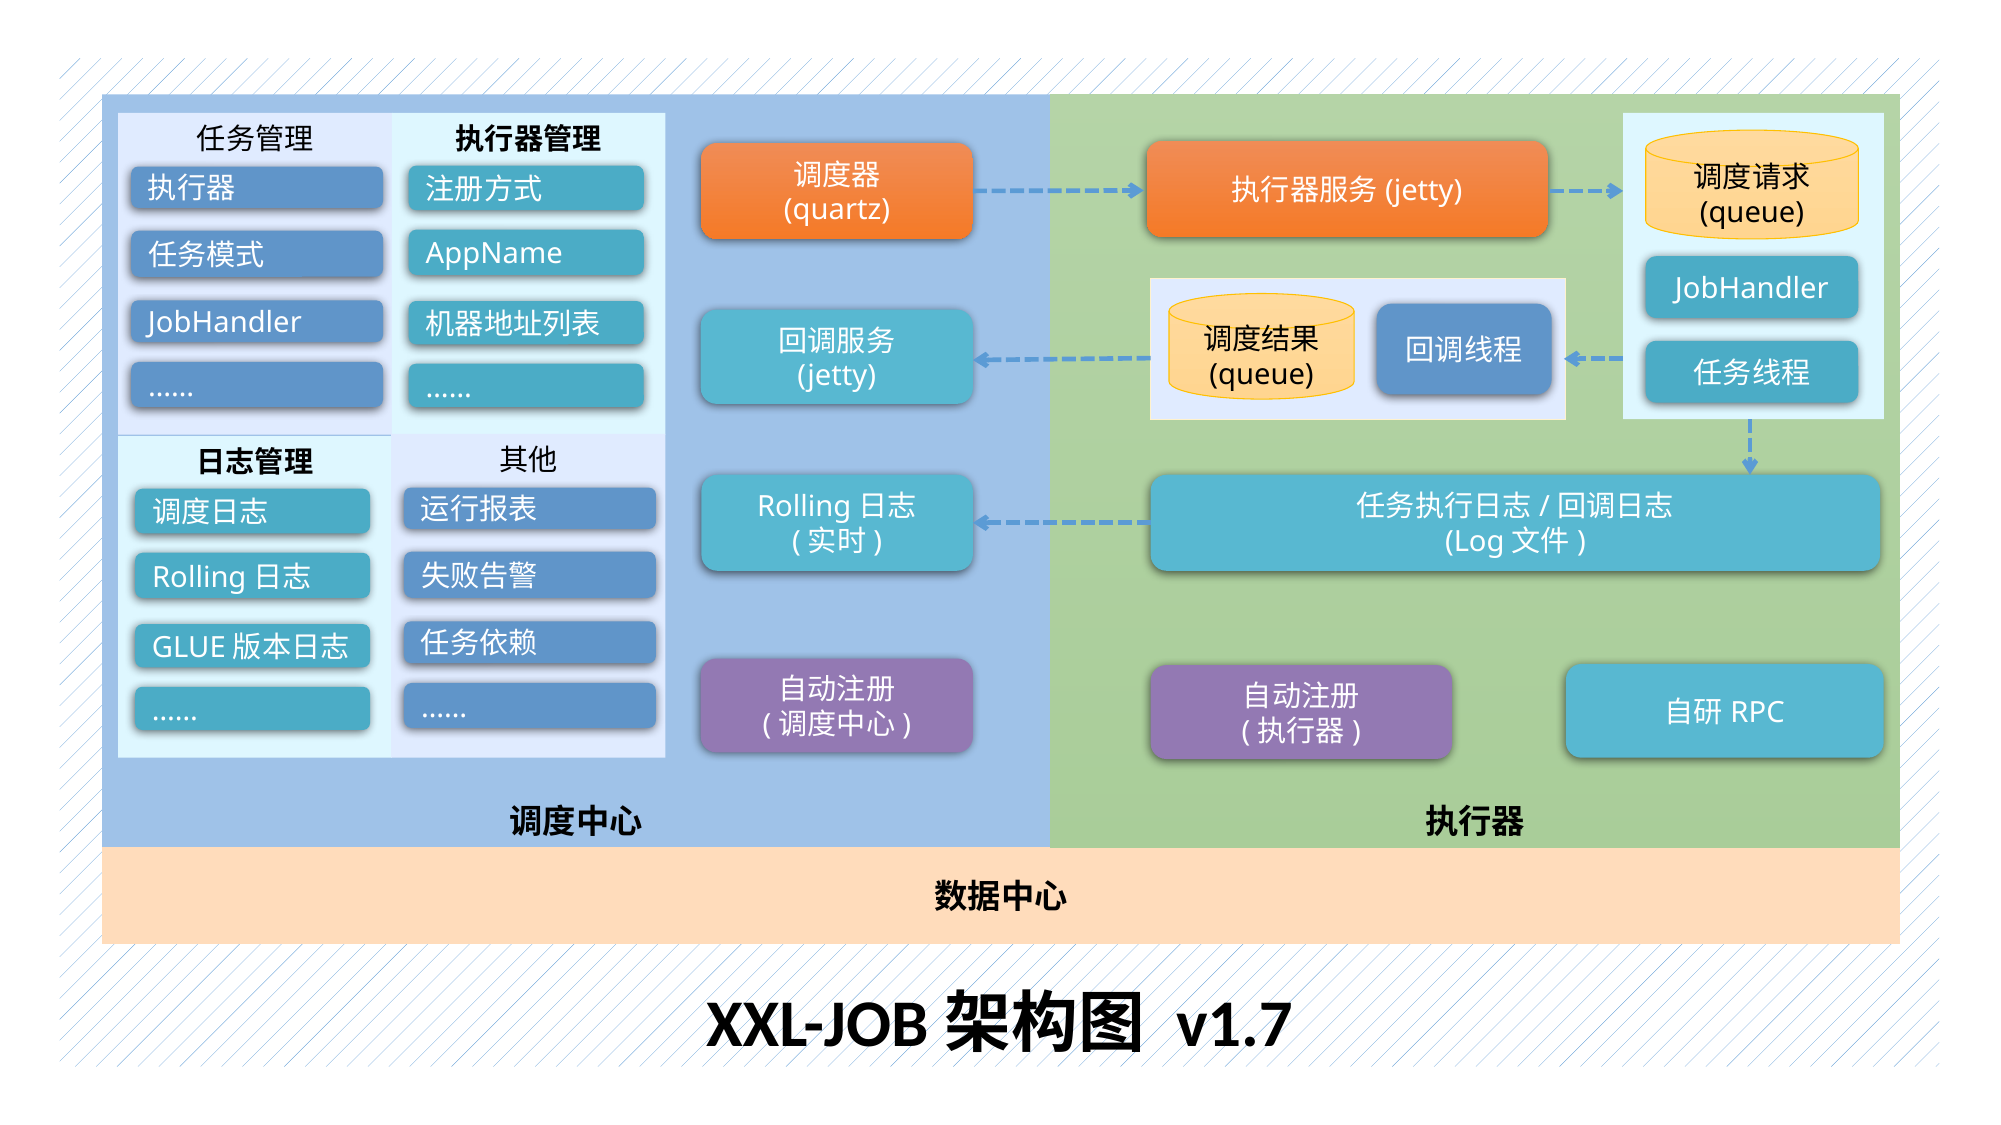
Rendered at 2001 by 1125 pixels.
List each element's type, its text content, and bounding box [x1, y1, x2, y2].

text_box 自研RPC [1565, 663, 1884, 758]
text_box 任务模式 [131, 230, 384, 277]
text_box 调度器 (quartz) [701, 142, 973, 240]
text_box 任务执行日志/回调日志 (Log文件) [1150, 474, 1881, 571]
text_box 调度中心 [101, 93, 1051, 849]
text_box 执行器服务(jetty) [1146, 140, 1548, 237]
text_box 回调线程 [1376, 303, 1552, 395]
text_box 日志管理 [118, 435, 391, 758]
text_box …… [403, 682, 656, 728]
text_box JobHandler [1645, 256, 1859, 318]
text_box 任务线程 [1645, 340, 1859, 403]
text_box 自动注册 (调度中心) [700, 658, 973, 753]
text_box JobHandler [131, 300, 384, 343]
text_box 任务管理 [118, 112, 391, 435]
text_box …… [131, 361, 384, 407]
text_box 回调服务 (jetty) [700, 309, 973, 404]
text_box 执行器 [131, 166, 384, 208]
text_box 机器地址列表 [408, 301, 644, 345]
text_box 其他 [391, 433, 666, 758]
text_box 调度请求 (queue) [1645, 129, 1859, 240]
text_box 执行器 [1049, 94, 1900, 848]
text_box 注册方式 [408, 165, 644, 211]
text_box 调度结果 (queue) [1168, 292, 1355, 400]
text_box 调度日志 [135, 488, 371, 534]
text_box 运行报表 [403, 487, 656, 529]
text_box XXL-JOB架构图 v1.7 [59, 57, 1940, 1068]
text_box [1623, 112, 1884, 420]
text_box [1150, 278, 1566, 420]
text_box Rolling日志 (实时) [701, 474, 973, 571]
text_box 任务依赖 [403, 621, 656, 664]
text_box Rolling日志 [135, 552, 371, 598]
text_box 执行器管理 [391, 112, 666, 433]
text_box AppName [408, 229, 644, 275]
text_box GLUE版本日志 [135, 624, 371, 668]
text_box …… [408, 363, 644, 408]
text_box 数据中心 [102, 847, 1900, 944]
text_box 失败告警 [403, 551, 656, 598]
text_box 自动注册 (执行器) [1150, 665, 1453, 760]
text_box …… [135, 686, 371, 731]
